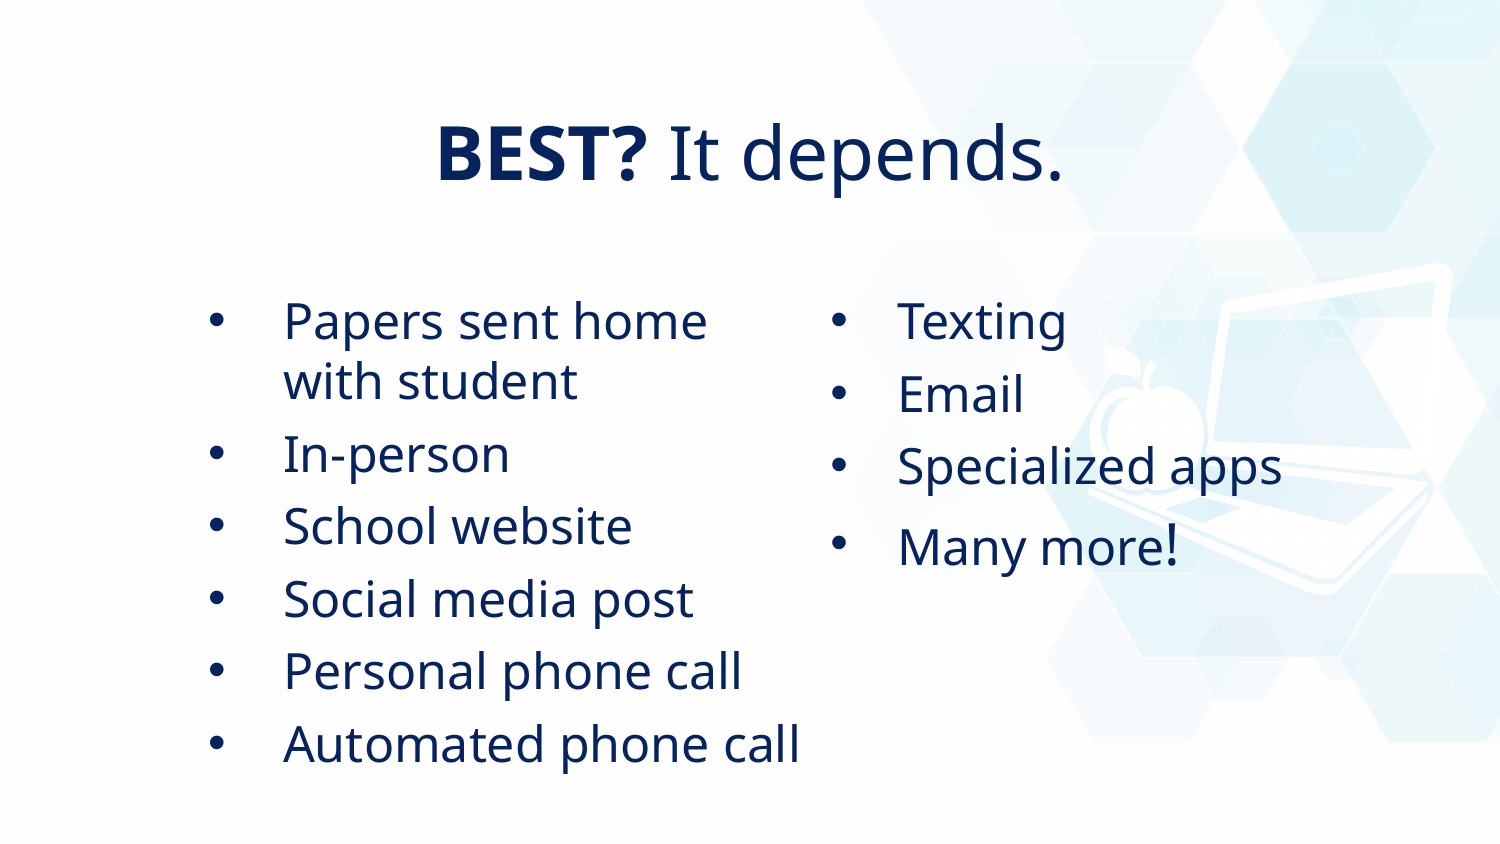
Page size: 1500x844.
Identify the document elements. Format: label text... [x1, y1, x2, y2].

picture [991, 250, 1500, 617]
text_box Texting Email Specialized apps Many more! [806, 274, 1341, 767]
text_box Papers sent home with student In-person School website Social media post Personal phone call Automated phone call [184, 274, 806, 744]
title BEST? It depends. [0, 0, 1500, 250]
